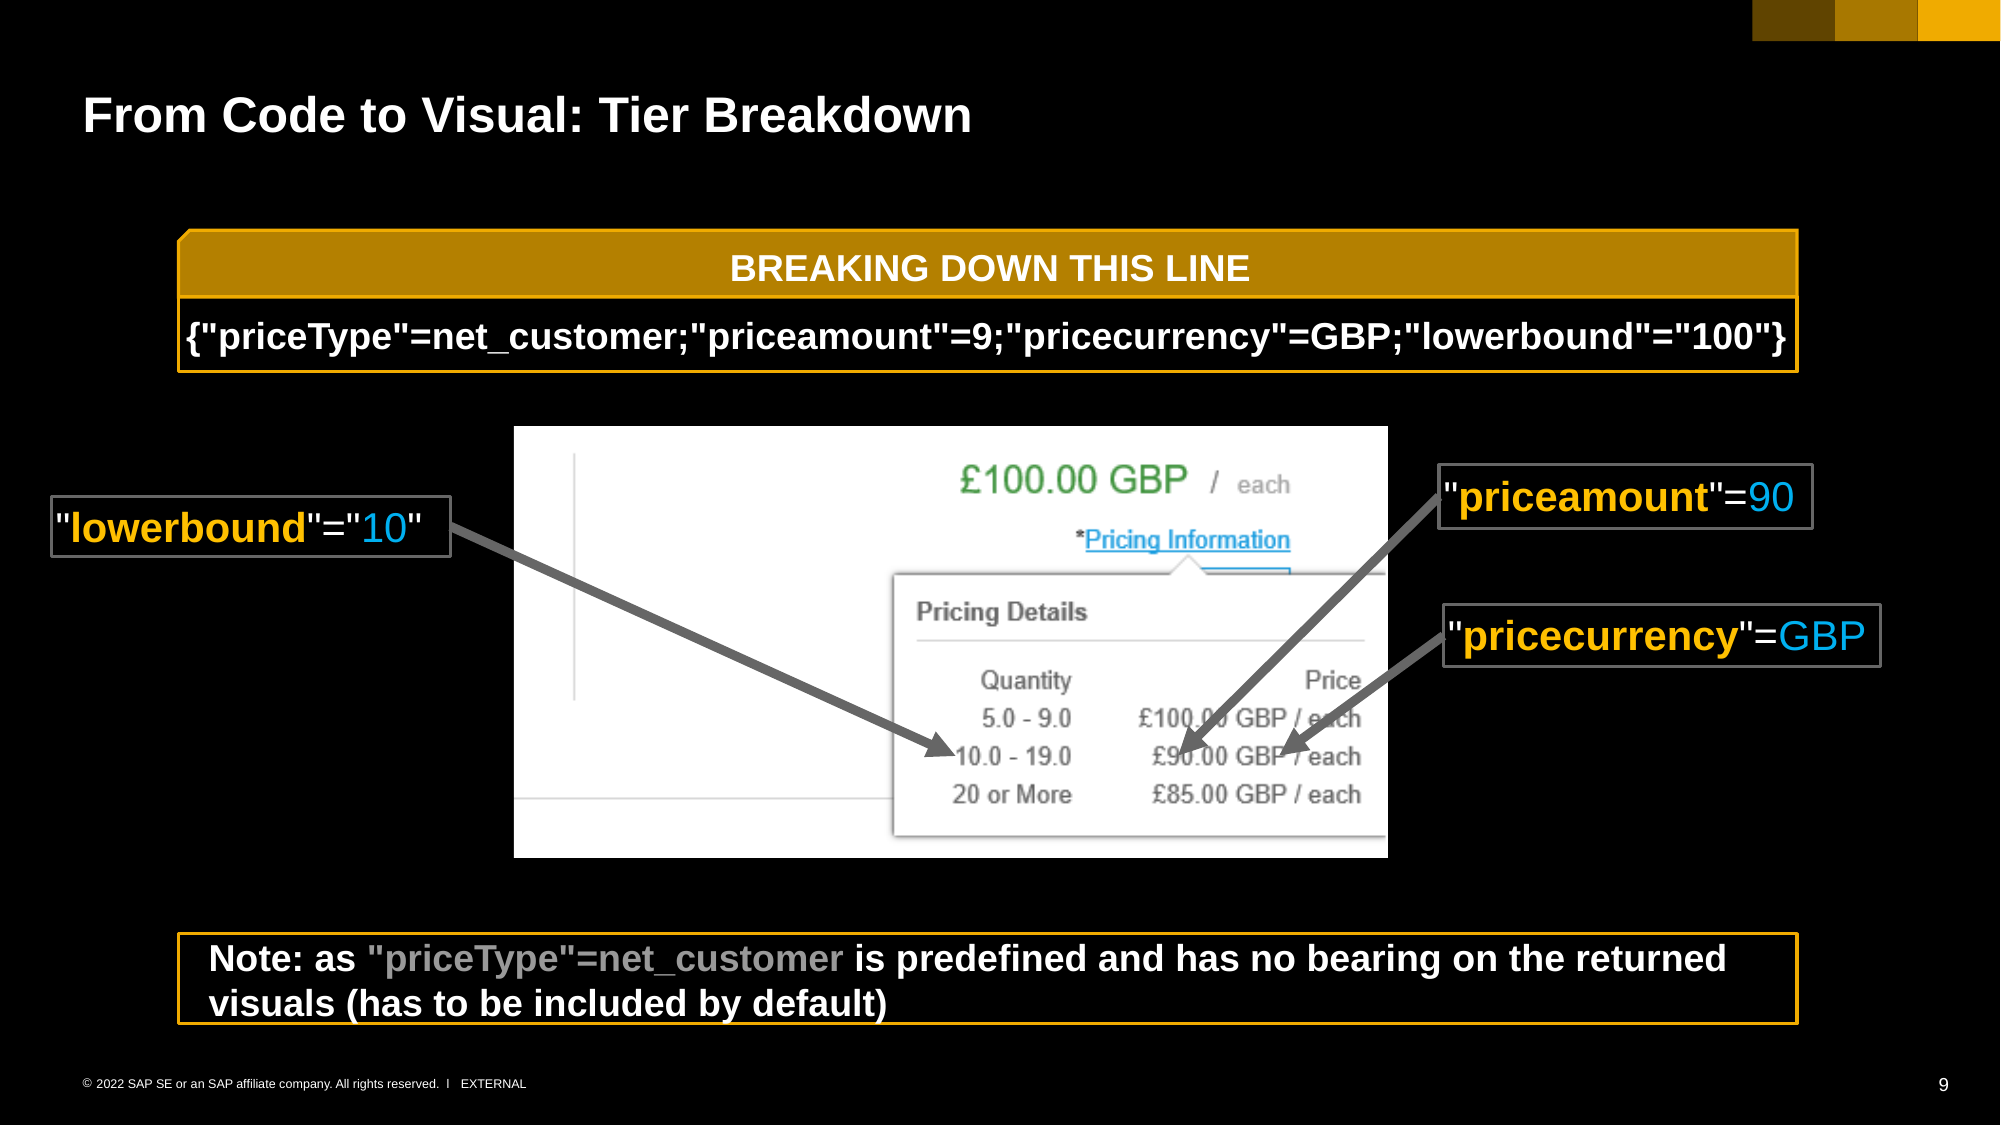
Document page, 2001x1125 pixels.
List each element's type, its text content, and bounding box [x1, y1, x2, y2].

list "pricecurrency"=GBP [1447, 604, 1881, 667]
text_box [1178, 496, 1440, 756]
text_box {"priceType"=net_customer;"priceamount"=9;"pricecurrency"=GBP;"lowerbound"="100"} [177, 295, 1799, 373]
list "priceamount"=90 [1439, 464, 1813, 529]
list "lowerbound"="10" [51, 496, 451, 557]
text_box Note: as "priceType"=net_customer is predefined and has no bearing on the returned visuals (has to be included by default) [177, 932, 1799, 1025]
text_box BREAKING DOWN THIS LINE [178, 230, 1798, 295]
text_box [450, 526, 956, 757]
title From Code to Visual: Tier Breakdown [82, 82, 1918, 144]
picture [513, 425, 1389, 859]
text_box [1279, 635, 1444, 756]
